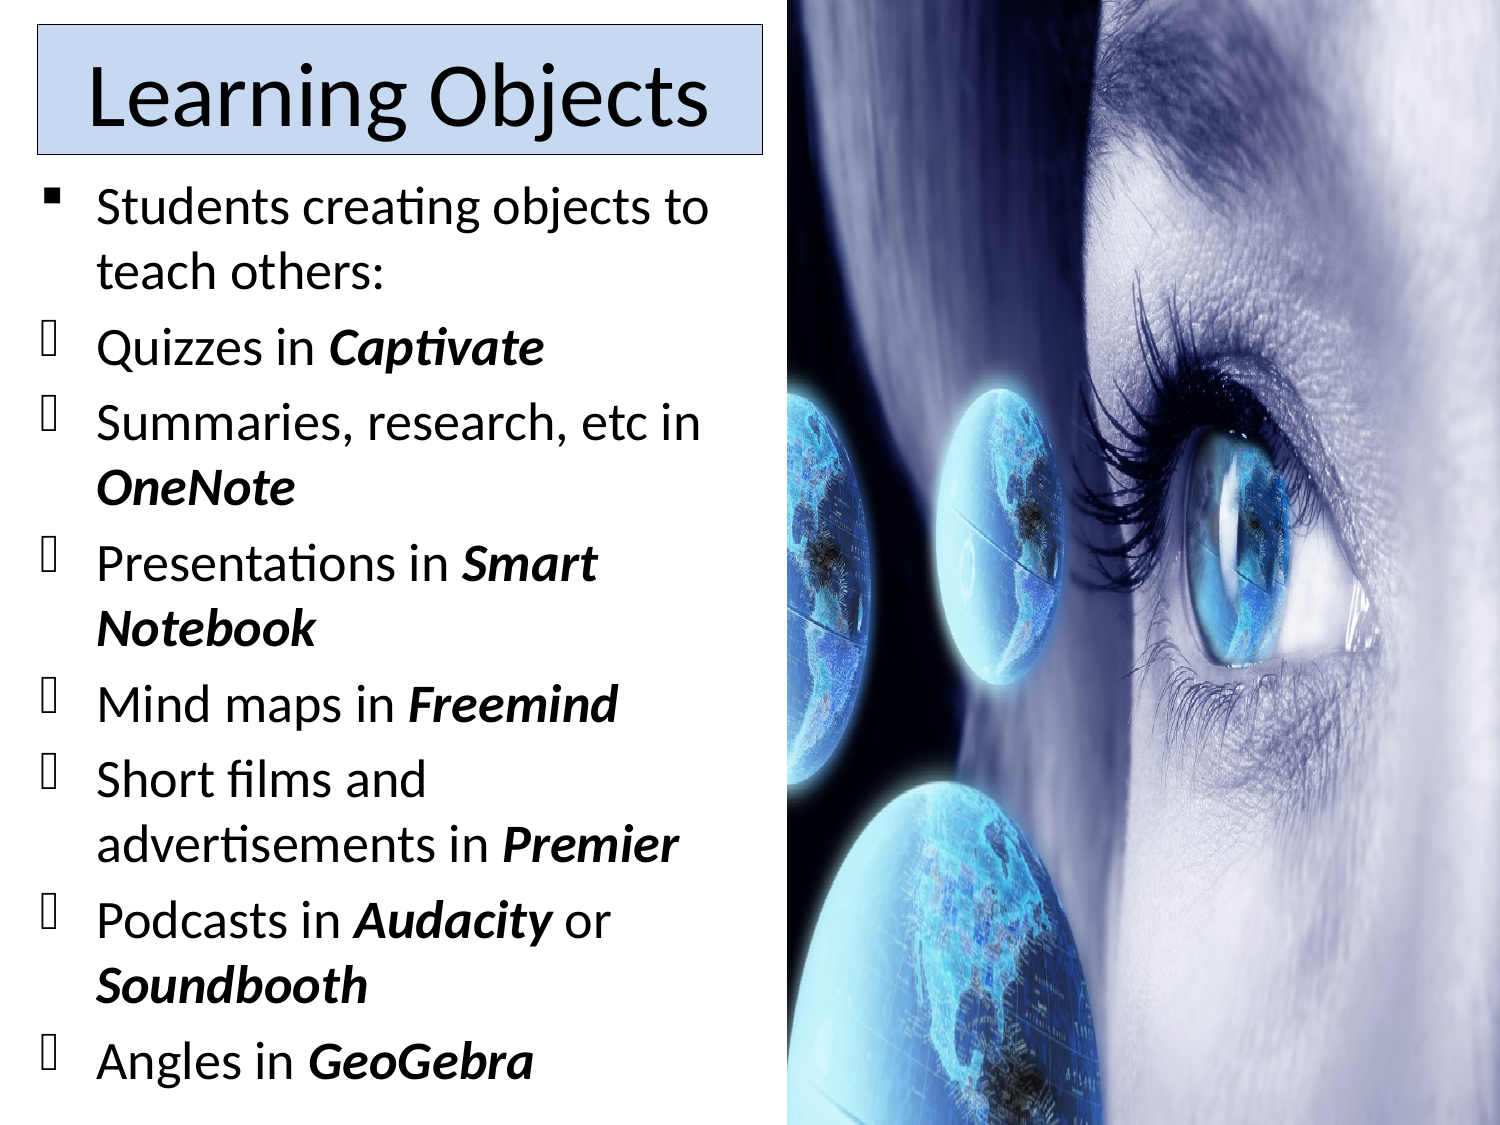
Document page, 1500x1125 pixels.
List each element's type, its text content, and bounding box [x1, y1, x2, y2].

title Learning Objects [37, 24, 763, 155]
list Students creating objects to teach others: Quizzes in Captivate Summaries, research, etc in OneNote Presentations in Smart Notebook Mind maps in Freemind Short films and advertisements in Premier Podcasts in Audacity or Soundbooth Angles in GeoGebra [24, 162, 775, 1075]
picture [787, 0, 1500, 1125]
